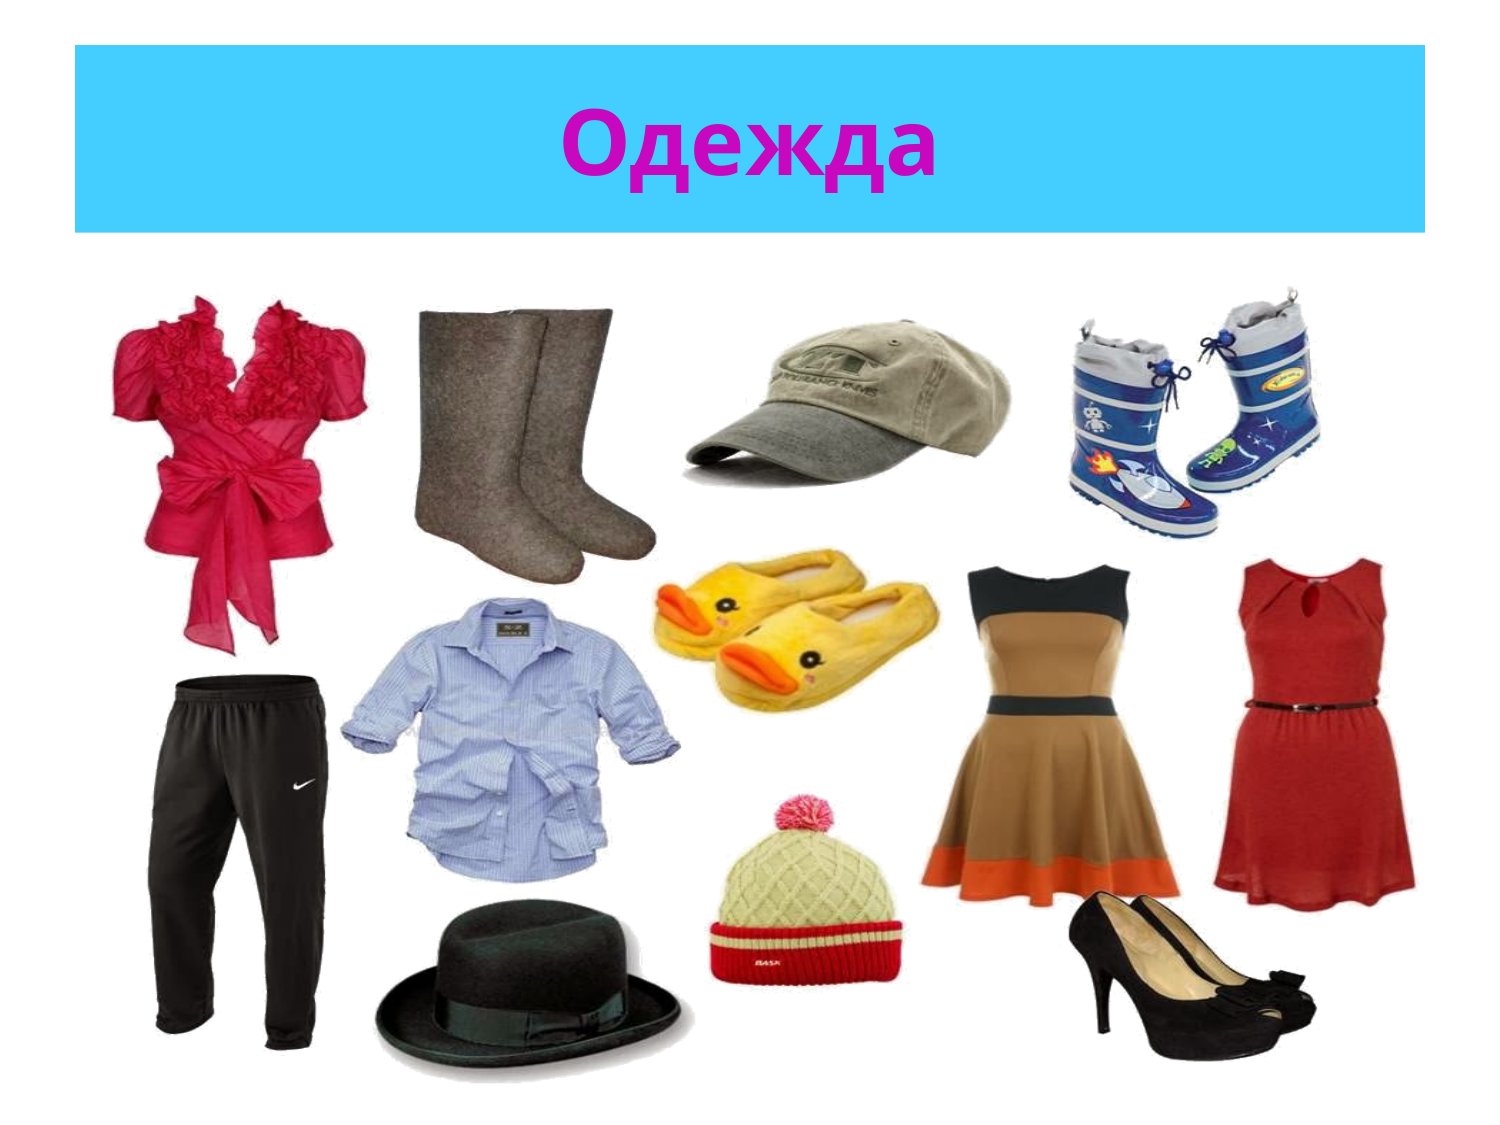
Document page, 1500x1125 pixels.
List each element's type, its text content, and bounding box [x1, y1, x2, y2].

picture [64, 266, 1436, 1095]
title Одежда [75, 45, 1425, 233]
